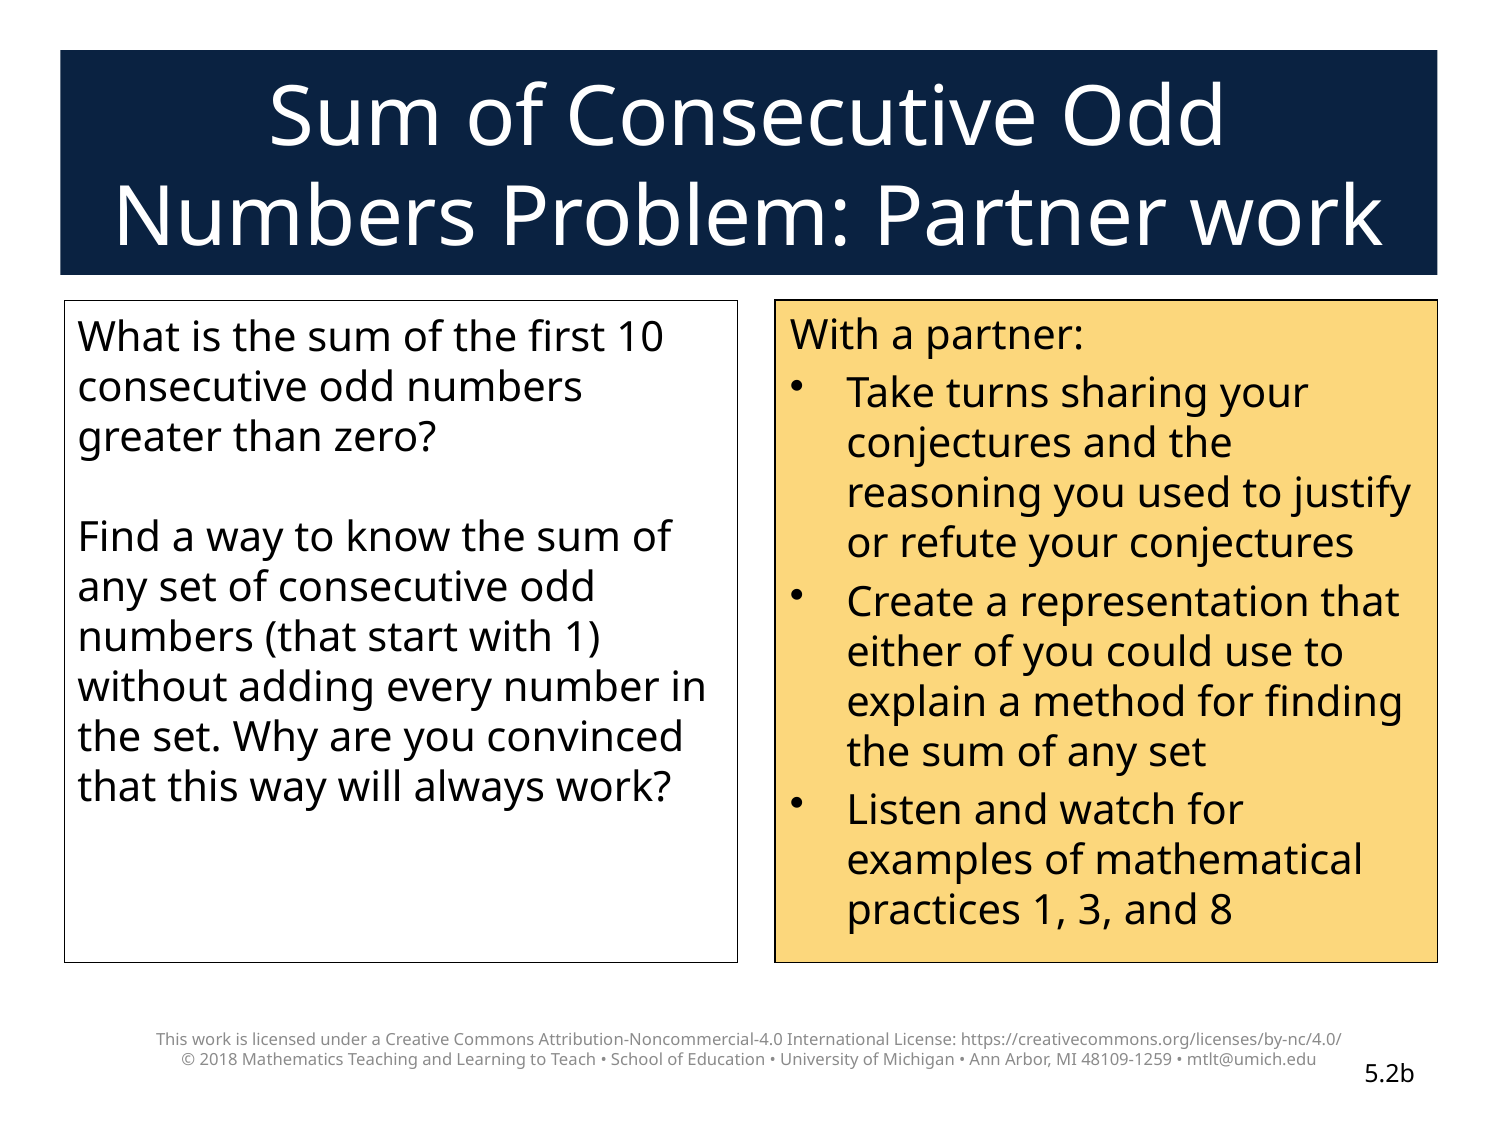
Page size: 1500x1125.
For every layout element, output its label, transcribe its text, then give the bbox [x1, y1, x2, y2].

text_box 5.2b [1349, 1050, 1430, 1095]
footer This work is licensed under a Creative Commons Attribution-Noncommercial-4.0 International License: https://creativecommons.org/licenses/by-nc/4.0/ © 2018 Mathematics Teaching and Learning to Teach • School of Education • University of Michigan • Ann Arbor, MI 48109-1259 • mtlt@umich.edu [62, 1009, 1438, 1088]
list [64, 300, 738, 963]
text_box What is the sum of the first 10 consecutive odd numbers greater than zero? Find a way to know the sum of any set of consecutive odd numbers (that start with 1) without adding every number in the set. Why are you convinced that this way will always work? [62, 302, 734, 817]
text_box With a partner: Take turns sharing your conjectures and the reasoning you used to justify or refute your conjectures Create a representation that either of you could use to explain a method for finding the sum of any set Listen and watch for examples of mathematical practices 1, 3, and 8 [774, 299, 1438, 963]
title Sum of Consecutive Odd Numbers Problem: Partner work [60, 50, 1438, 275]
